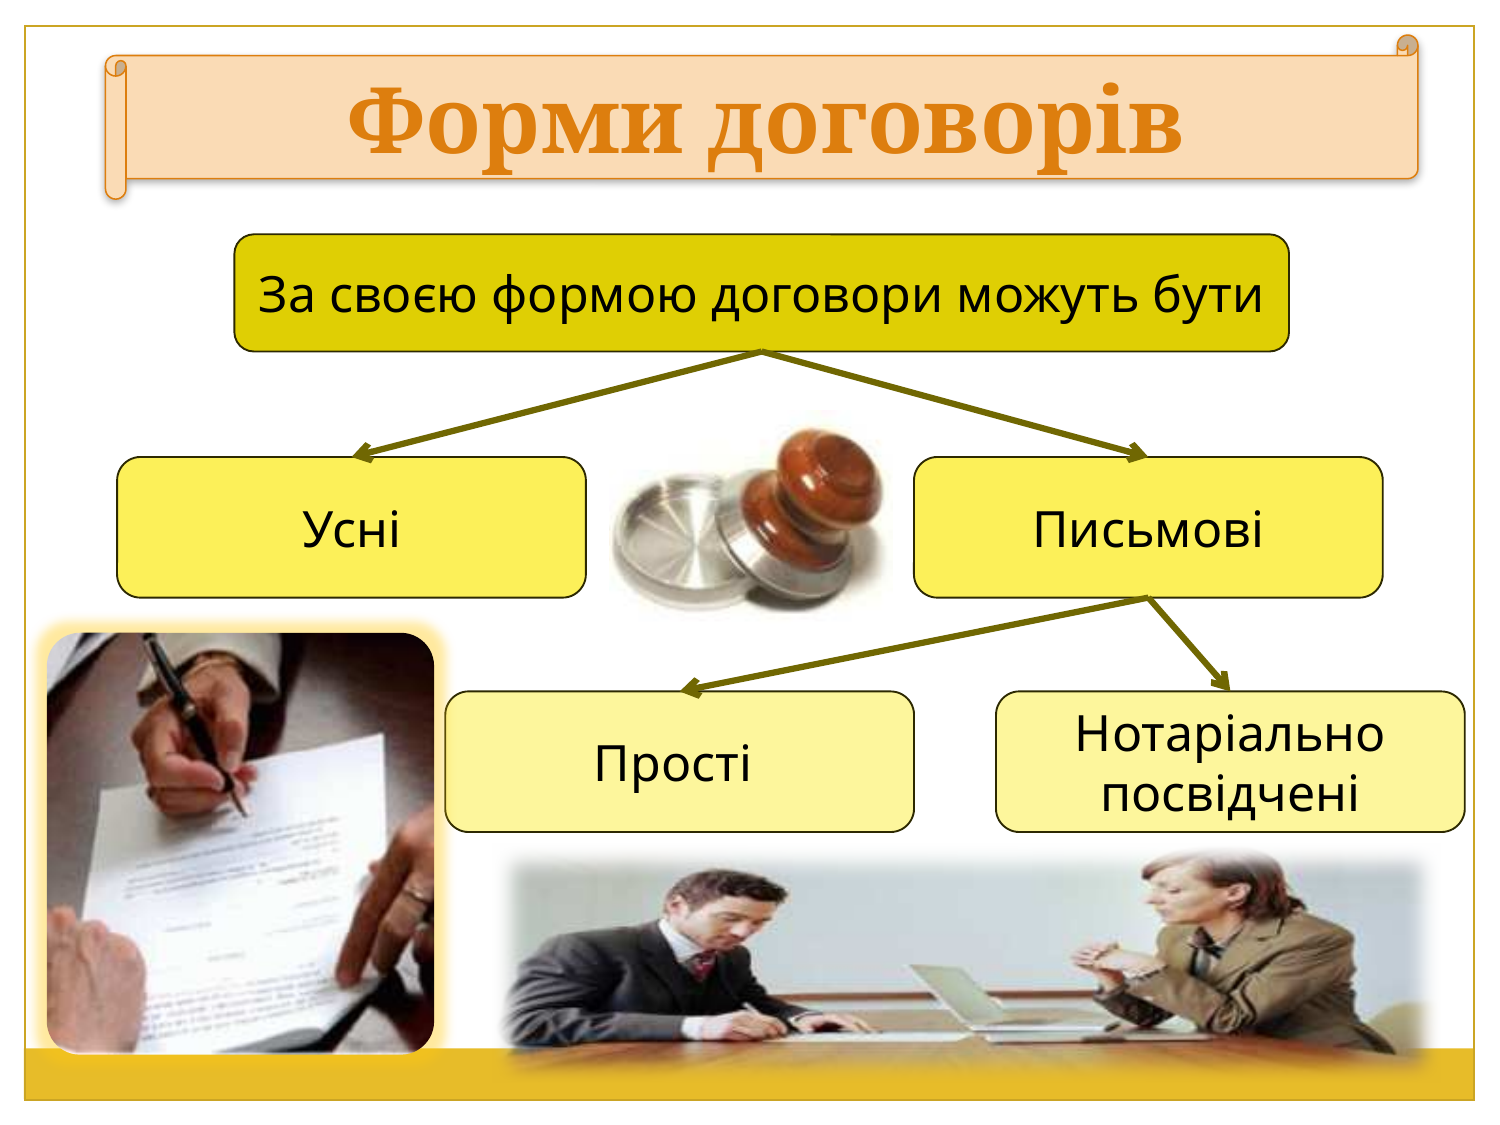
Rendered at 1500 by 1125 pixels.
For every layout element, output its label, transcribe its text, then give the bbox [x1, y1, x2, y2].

text_box За своєю формою договори можуть бути [616, 233, 895, 353]
text_box За своєю формою договори можуть бути [1014, 233, 1290, 353]
picture [46, 632, 435, 1055]
text_box Форми договорів [104, 34, 1419, 200]
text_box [866, 409, 962, 840]
picture [609, 409, 893, 632]
text_box Усні [116, 456, 496, 599]
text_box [1142, 603, 1237, 686]
text_box Письмові [1013, 456, 1384, 599]
text_box Нотаріально посвідчені [995, 690, 1466, 833]
text_box За своєю формою договори можуть бути [233, 233, 496, 353]
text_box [503, 198, 610, 610]
picture [491, 843, 1442, 1083]
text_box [902, 210, 1008, 598]
text_box Прості [454, 690, 860, 833]
